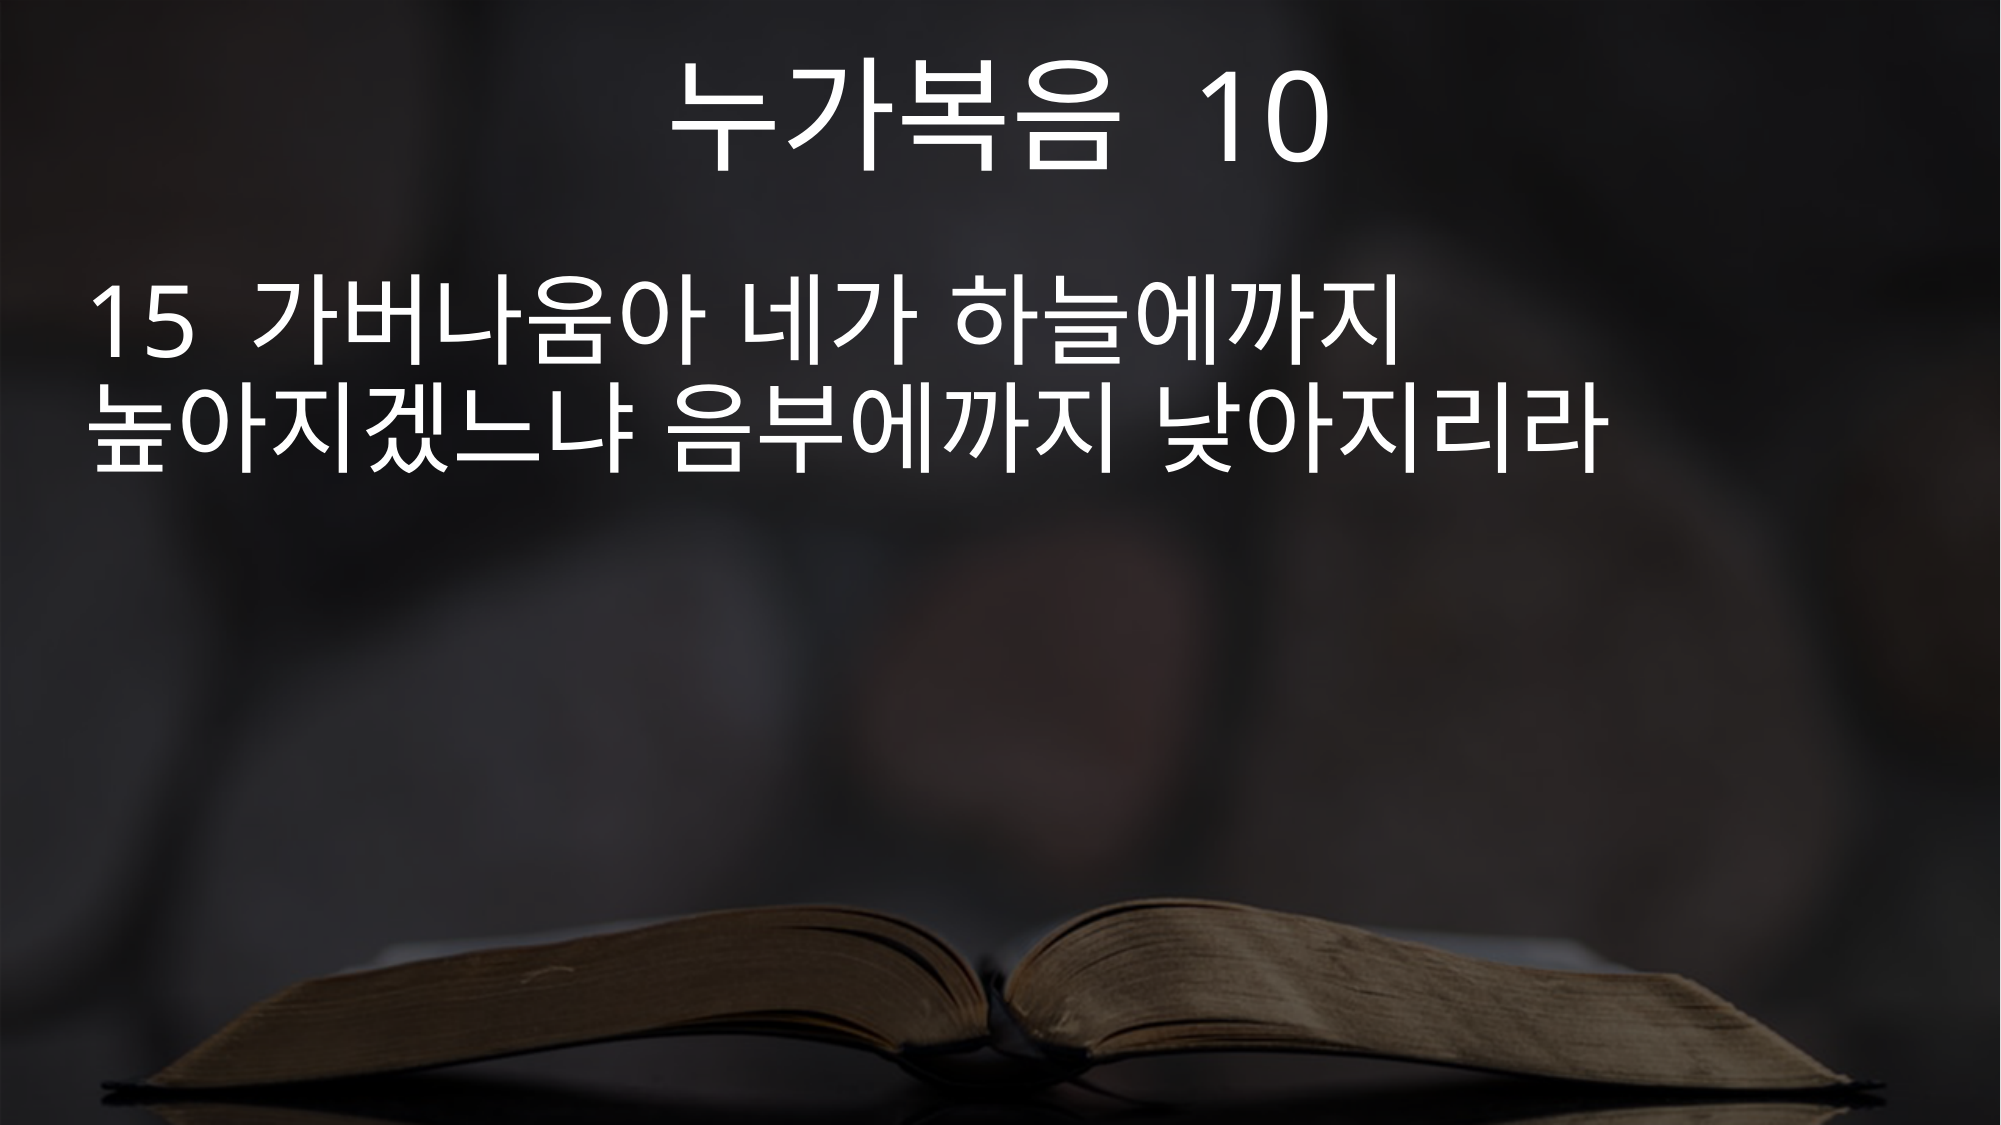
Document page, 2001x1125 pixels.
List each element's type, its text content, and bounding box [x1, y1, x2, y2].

picture [0, 0, 2001, 1125]
footer 누가복음 10 [0, 32, 2000, 192]
list 15 가버나움아 네가 하늘에까지 높아지겠느냐 음부에까지 낮아지리라 [69, 263, 1953, 423]
